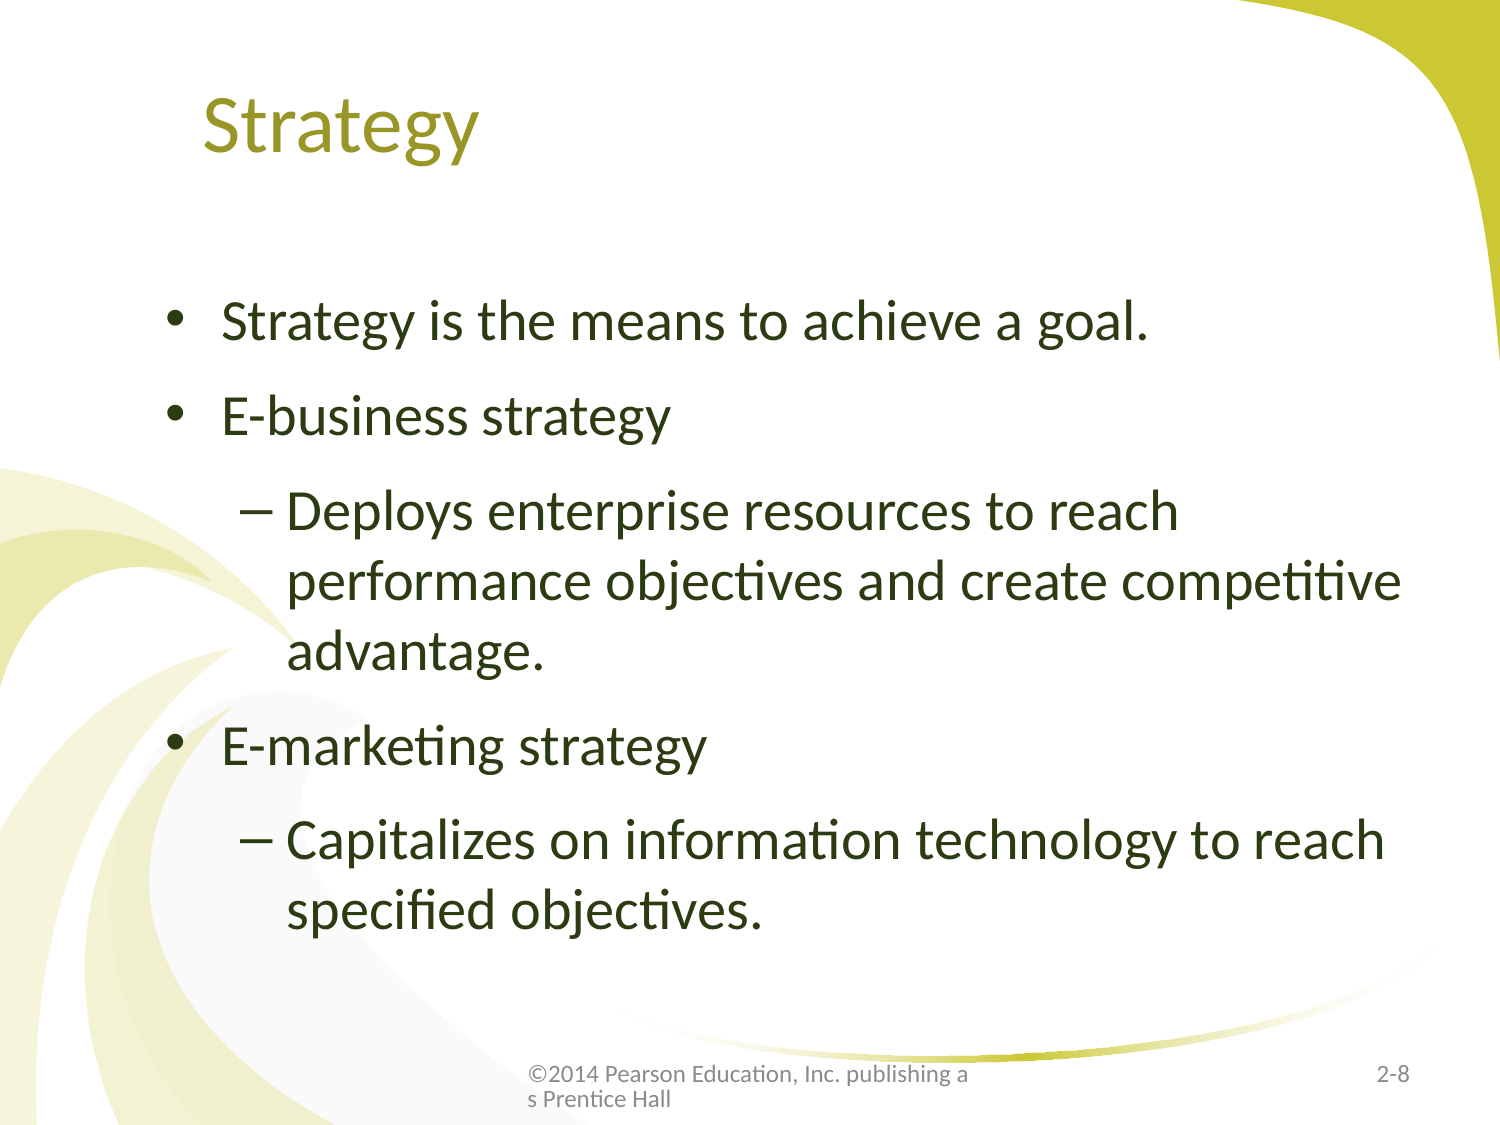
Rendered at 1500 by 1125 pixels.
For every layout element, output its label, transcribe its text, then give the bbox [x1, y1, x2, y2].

slide_number 2-8 [1074, 1042, 1425, 1103]
footer ©2014 Pearson Education, Inc. publishing as Prentice Hall [512, 1042, 988, 1103]
list Strategy is the means to achieve a goal. E-business strategy Deploys enterprise resources to reach performance objectives and create competitive advantage. E-marketing strategy Capitalizes on information technology to reach specified objectives. [150, 275, 1438, 1000]
title Strategy [187, 37, 1438, 200]
